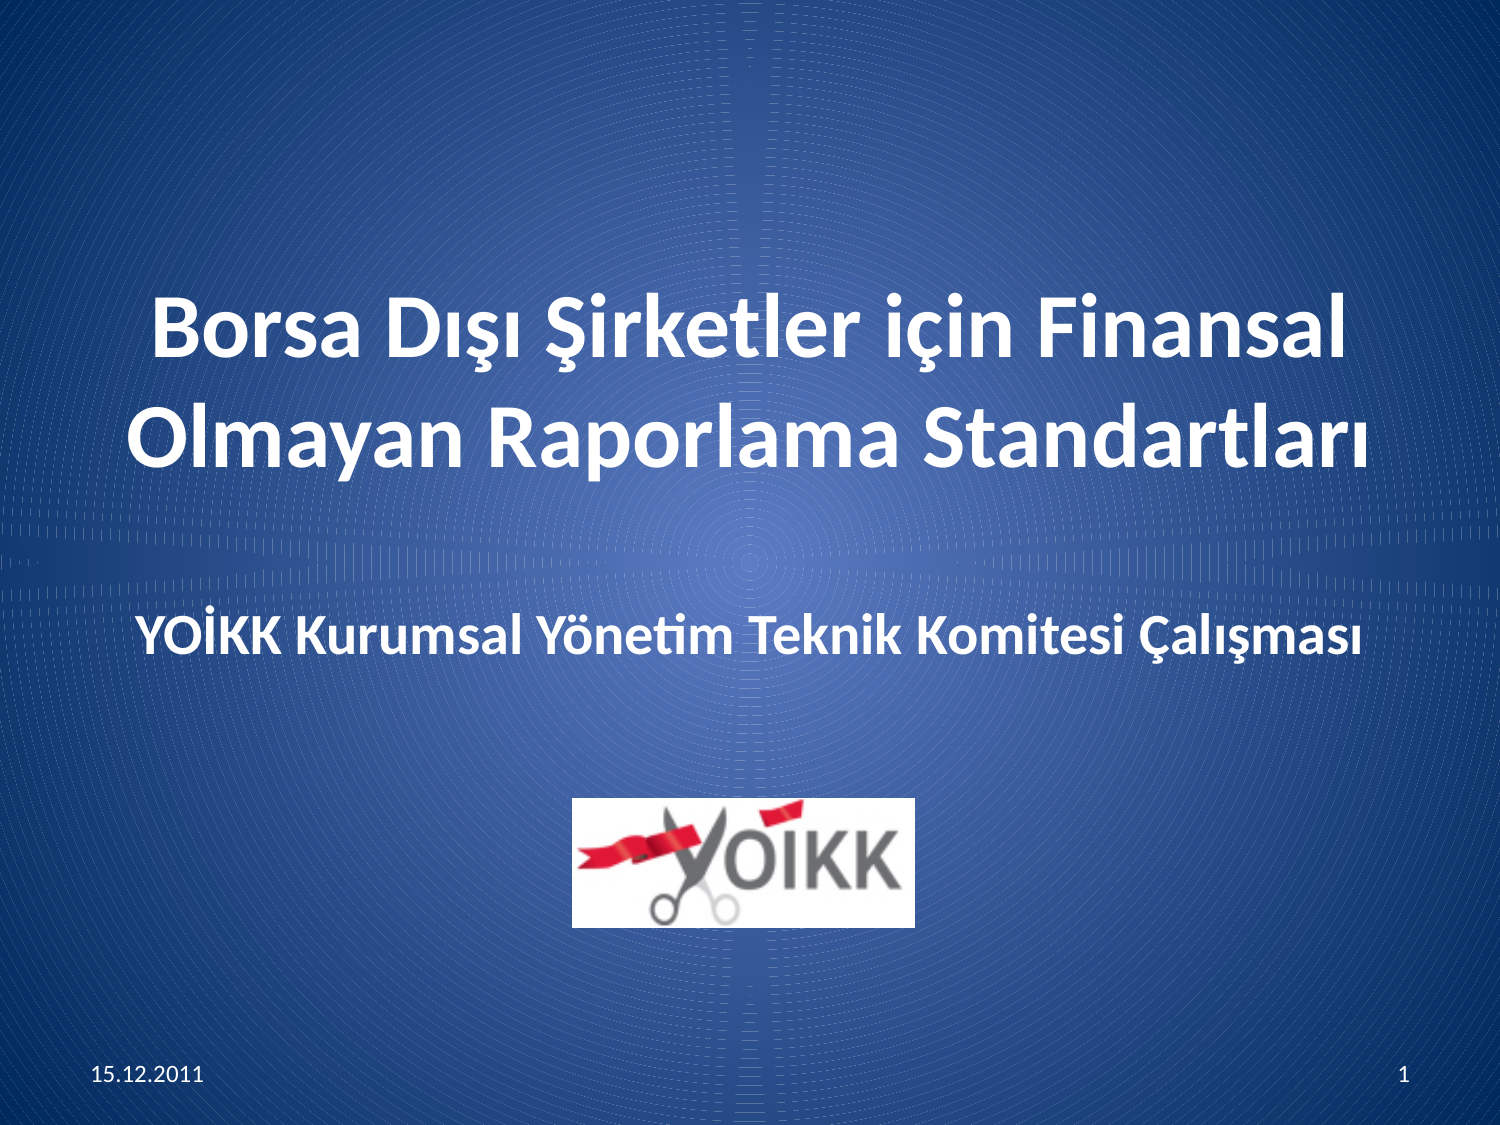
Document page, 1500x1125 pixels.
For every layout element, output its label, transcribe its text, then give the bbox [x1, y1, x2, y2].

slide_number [75, 1042, 425, 1103]
picture [572, 798, 915, 929]
title Borsa Dışı Şirketler için Finansal Olmayan Raporlama Standartları YOİKK Kurumsal Yönetim Teknik Komitesi Çalışması [0, 243, 1500, 799]
slide_number 1 [1074, 1042, 1425, 1103]
